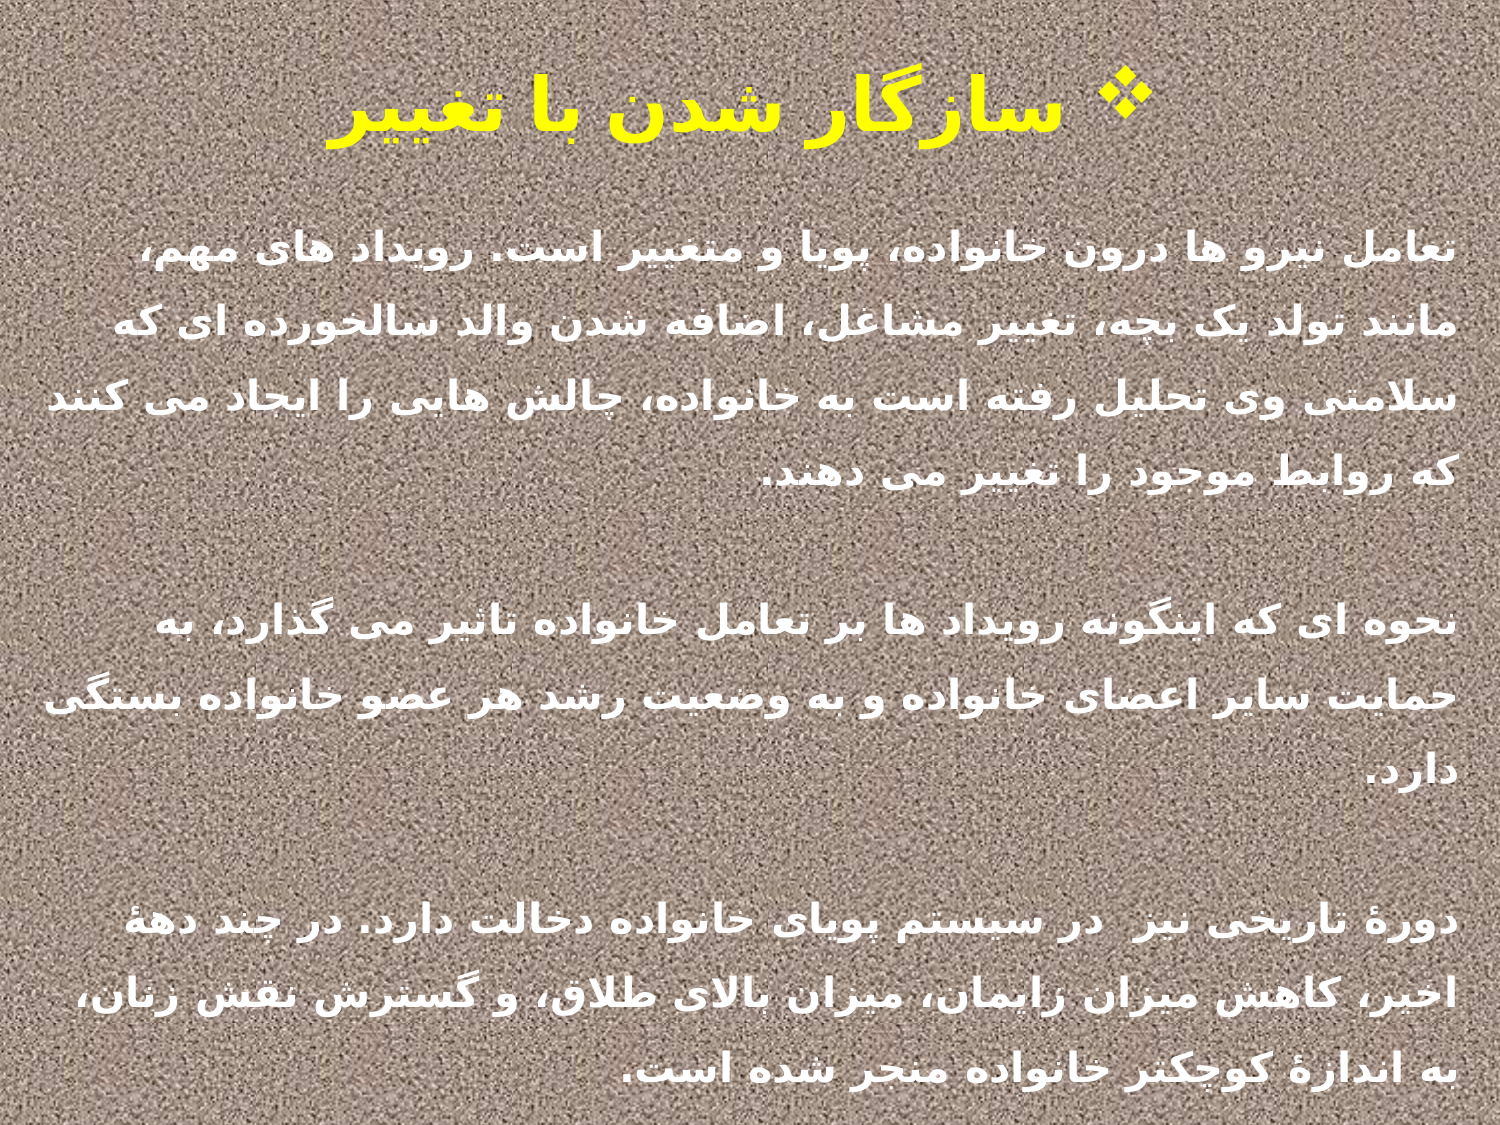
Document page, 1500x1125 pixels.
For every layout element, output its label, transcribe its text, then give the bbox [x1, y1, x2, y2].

list تعامل نیرو ها درون خانواده، پویا و متغییر است. رویداد های مهم، مانند تولد یک بچه، تغییر مشاغل، اضافه شدن والد سالخورده ای که سلامتی وی تحلیل رفته است به خانواده، چالش هایی را ایجاد می کنند که روابط موجود را تغییر می دهند. نحوه ای که اینگونه رویداد ها بر تعامل خانواده تاثیر می گذارد، به حمایت سایر اعضای خانواده و به وضعیت رشد هر عضو خانواده بستگی دارد. دورۀ تاریخی نیز در سیستم پویای خانواده دخالت دارد. در چند دهۀ اخیر، کاهش میزان زایمان، میزان بالای طلاق، و گسترش نقش زنان، به اندازۀ کوچکتر خانواده منجر شده است. [24, 187, 1475, 1100]
slide_number 38 [1417, 1068, 1494, 1114]
picture [0, 0, 1500, 1125]
title سازگار شدن با تغییر [75, 37, 1425, 155]
footer www.modirkade.ir [212, 1050, 904, 1095]
